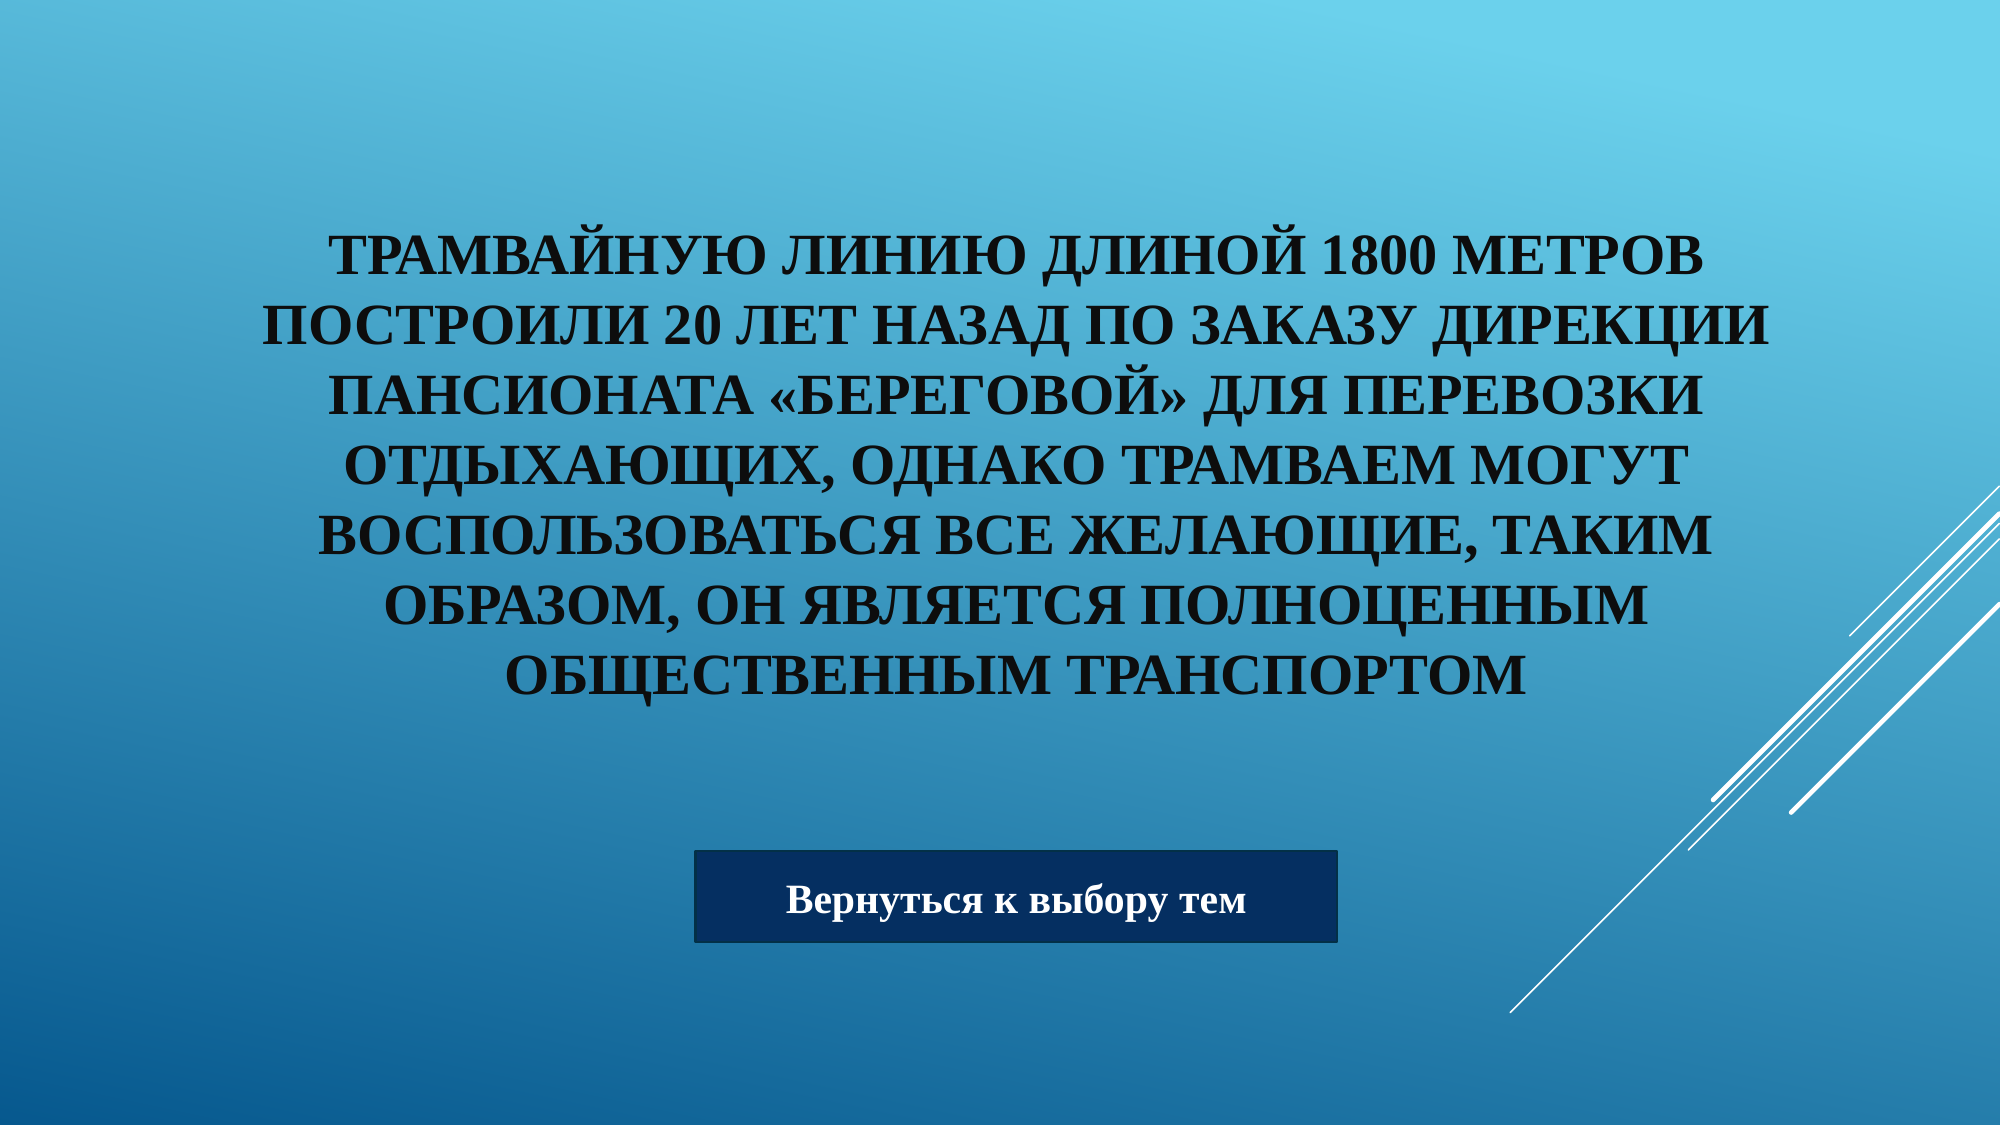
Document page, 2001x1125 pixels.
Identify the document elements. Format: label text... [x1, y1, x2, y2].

title Трамвайную линию длиной 1800 метров построили 20 лет назад по заказу дирекции пансионата «Береговой» для перевозки отдыхающих, однако трамваем могут воспользоваться все желающие, таким образом, он является полноценным общественным транспортом [183, 170, 1850, 752]
